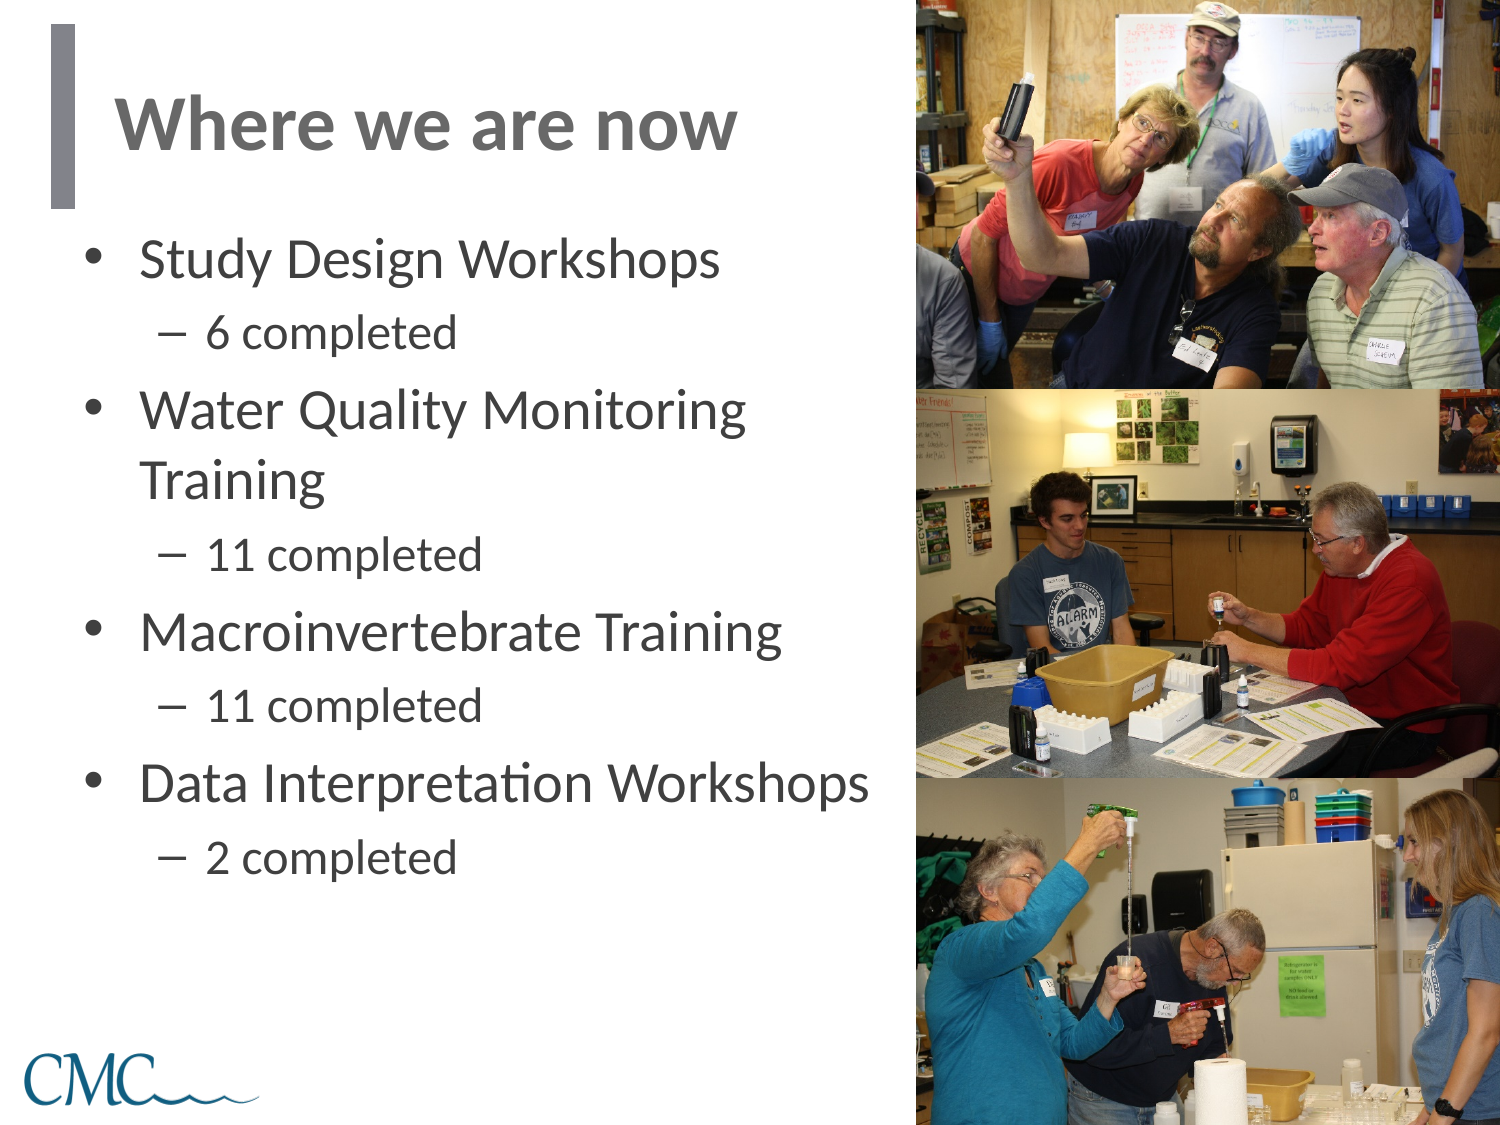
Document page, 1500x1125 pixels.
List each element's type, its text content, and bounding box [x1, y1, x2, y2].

picture [21, 1049, 68, 1112]
picture [51, 24, 75, 209]
list Study Design Workshops 6 completed Water Quality Monitoring Training 11 completed Macroinvertebrate Training 11 completed Data Interpretation Workshops 2 completed [68, 212, 894, 1125]
picture [915, 0, 1500, 1125]
title Where we are now [99, 0, 912, 250]
